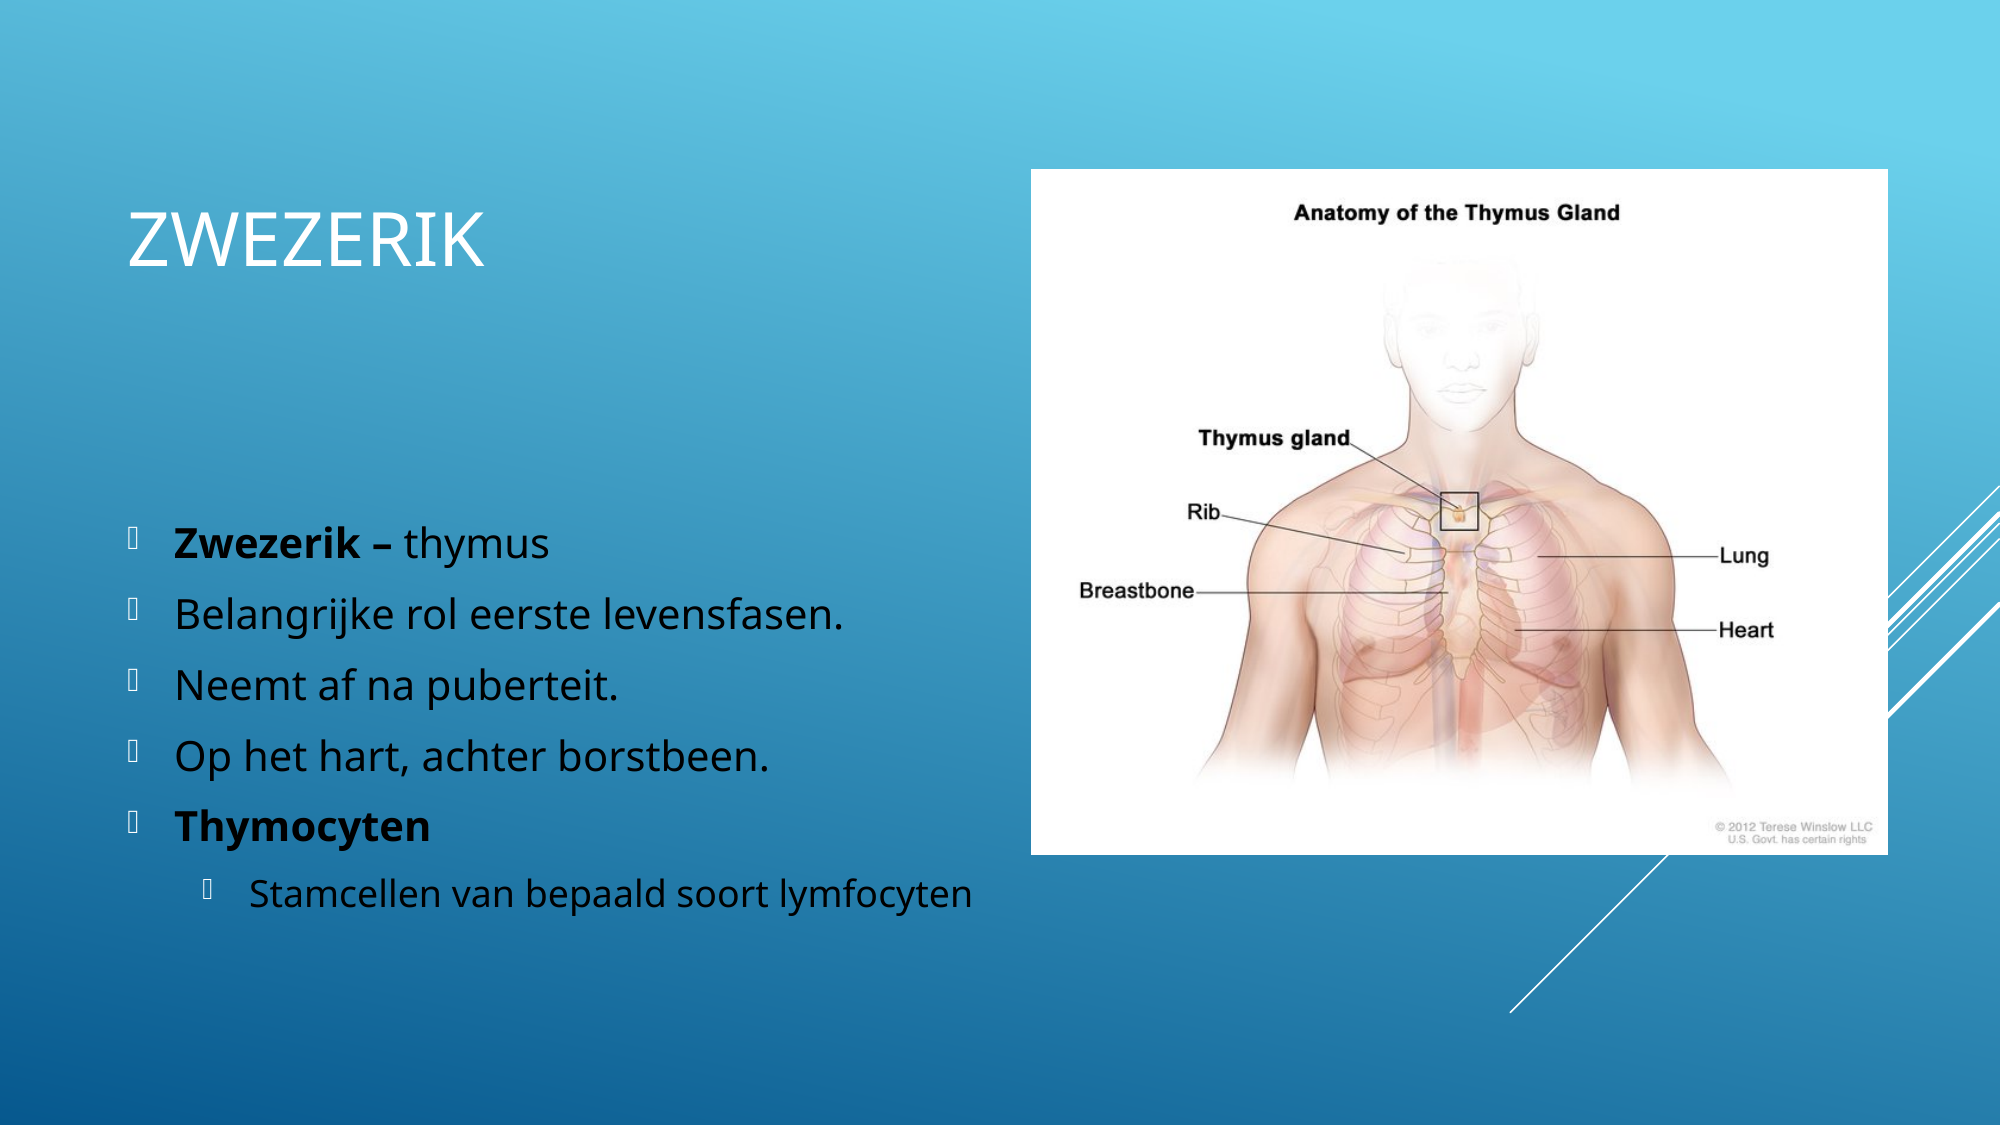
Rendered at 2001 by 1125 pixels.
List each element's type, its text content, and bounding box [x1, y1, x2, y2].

picture [1031, 169, 1888, 856]
list Zwezerik – thymus Belangrijke rol eerste levensfasen. Neemt af na puberteit. Op het hart, achter borstbeen. Thymocyten Stamcellen van bepaald soort lymfocyten [112, 419, 1513, 1013]
title zwezerik [112, 112, 1513, 360]
